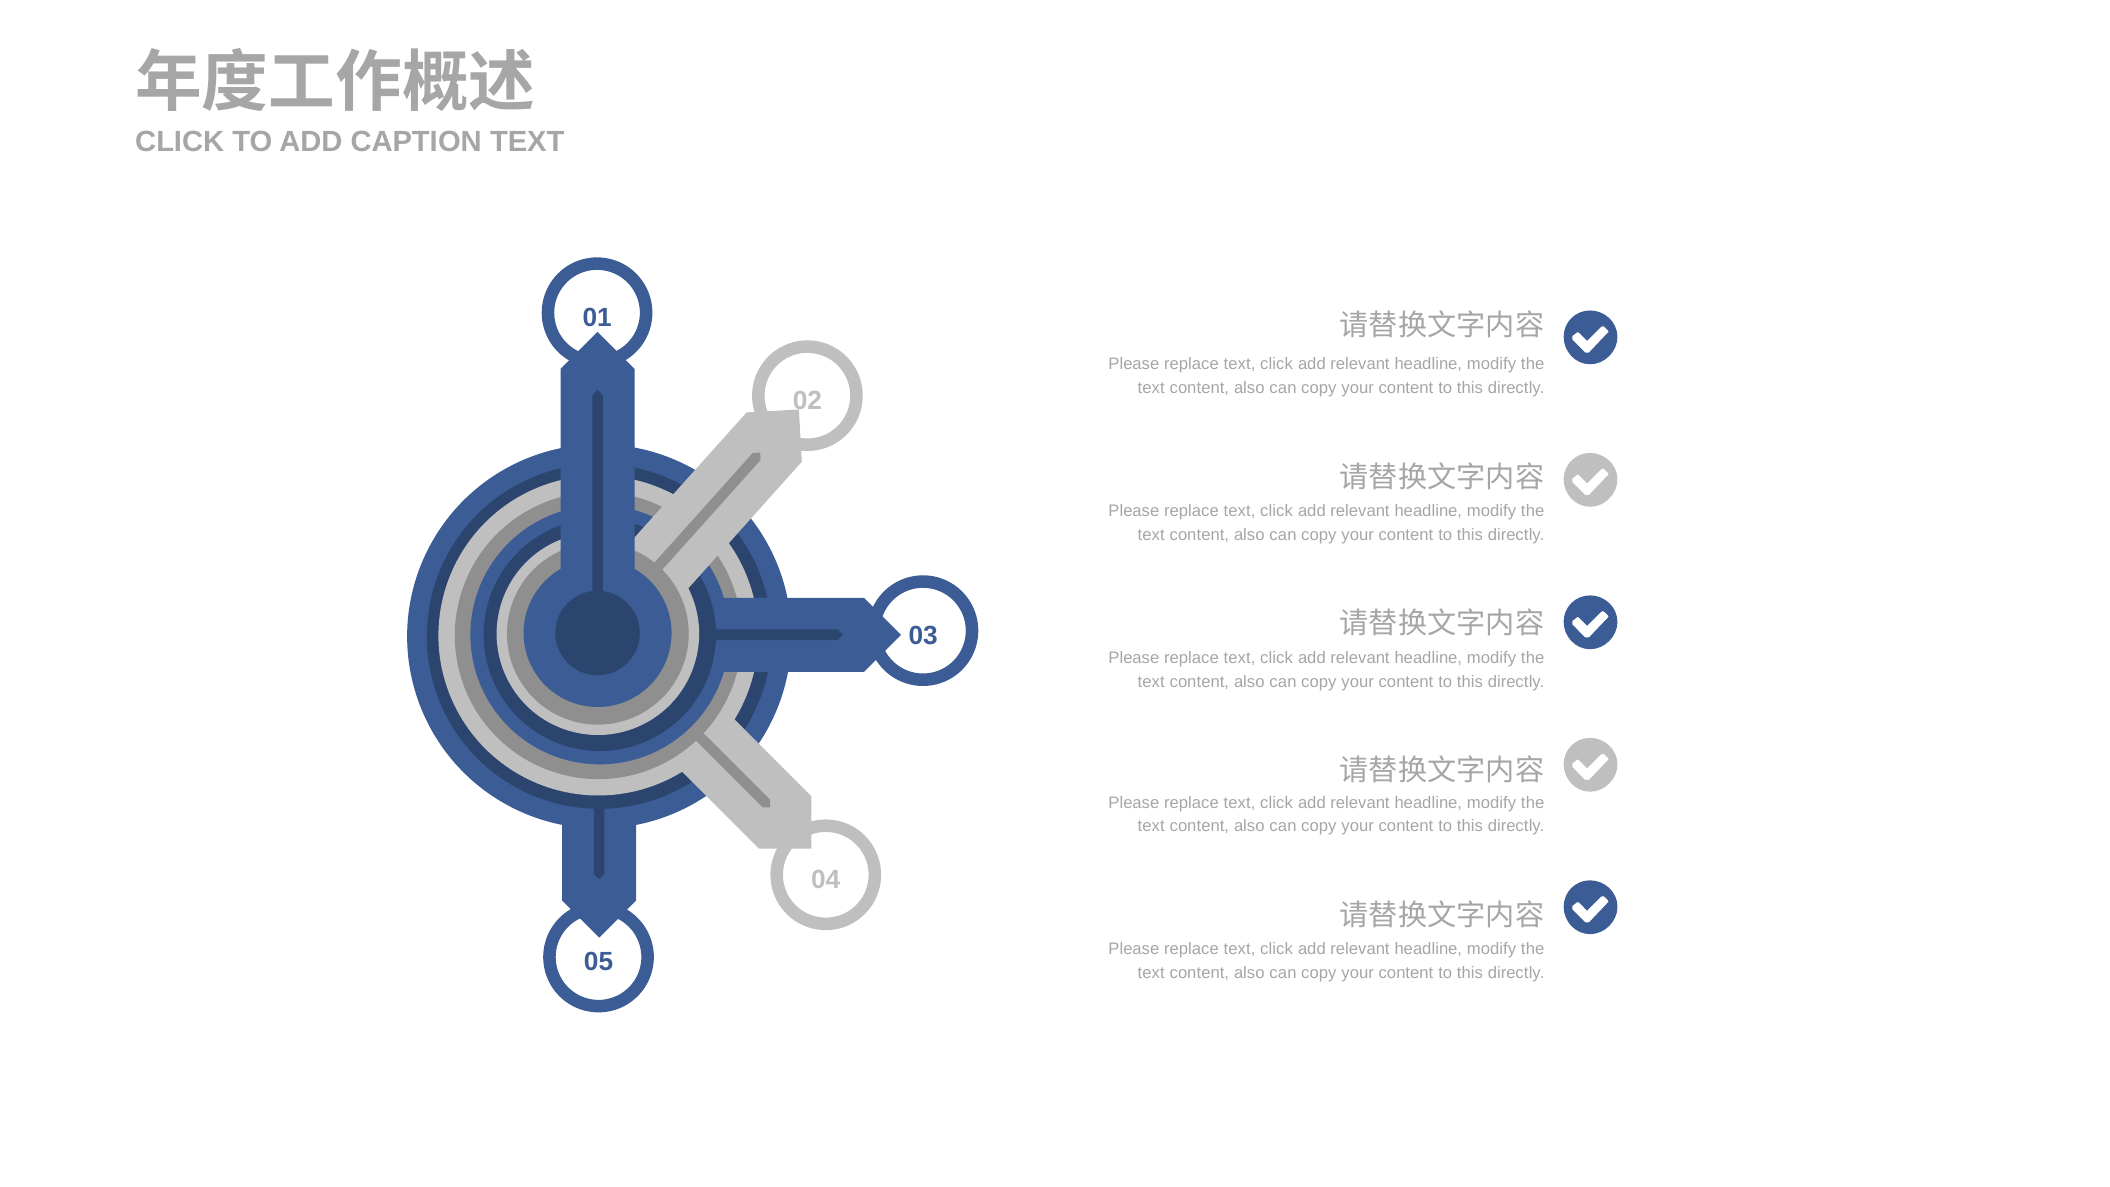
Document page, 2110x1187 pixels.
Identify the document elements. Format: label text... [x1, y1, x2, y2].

text_box [1563, 880, 1618, 935]
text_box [1091, 599, 1546, 689]
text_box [1091, 890, 1546, 981]
text_box [1563, 310, 1618, 365]
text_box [1091, 305, 1546, 396]
text_box 年度工作概述 [135, 38, 596, 119]
text_box 03 [877, 580, 974, 681]
text_box [1563, 595, 1618, 650]
text_box 02 [766, 345, 858, 446]
text_box CLICK TO ADD CAPTION TEXT [135, 122, 596, 158]
text_box [1563, 452, 1618, 507]
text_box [488, 454, 809, 916]
text_box 04 [797, 824, 876, 925]
text_box [1563, 737, 1618, 792]
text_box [563, 357, 766, 761]
text_box 01 [546, 262, 648, 331]
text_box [556, 419, 816, 851]
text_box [1091, 745, 1546, 834]
text_box 05 [548, 938, 649, 1008]
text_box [523, 331, 672, 707]
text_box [407, 444, 792, 938]
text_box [1091, 452, 1546, 543]
